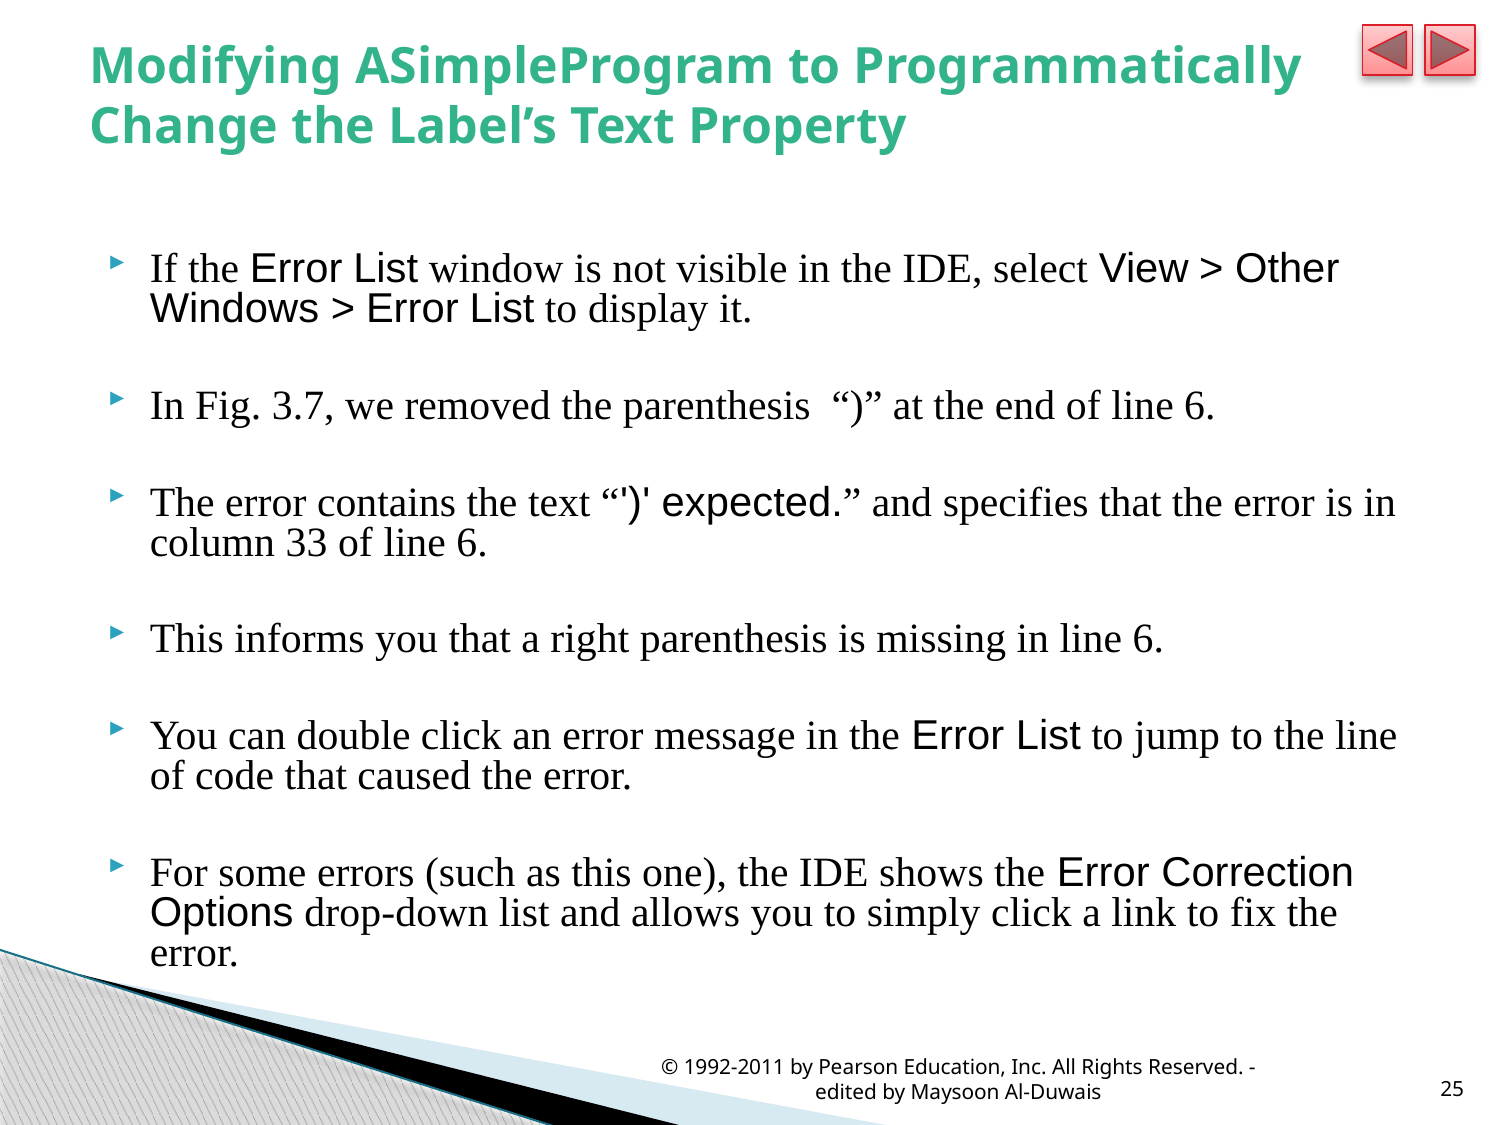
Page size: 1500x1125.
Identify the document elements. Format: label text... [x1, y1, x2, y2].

slide_number 25 [1418, 1051, 1479, 1112]
list If the Error List window is not visible in the IDE, select View > Other Windows > Error List to display it. In Fig. 3.7, we removed the parenthesis “)” at the end of line 6. The error contains the text “')' expected.” and specifies that the error is in column 33 of line 6. This informs you that a right parenthesis is missing in line 6. You can double click an error message in the Error List to jump to the line of code that caused the error. For some errors (such as this one), the IDE shows the Error Correction Options drop-down list and allows you to simply click a link to fix the error. [74, 242, 1426, 986]
footer © 1992-2011 by Pearson Education, Inc. All Rights Reserved. - edited by Maysoon Al-Duwais [612, 1051, 1305, 1112]
title Modifying ASimpleProgram to Programmatically Change the Label’s Text Property [75, 0, 1425, 188]
